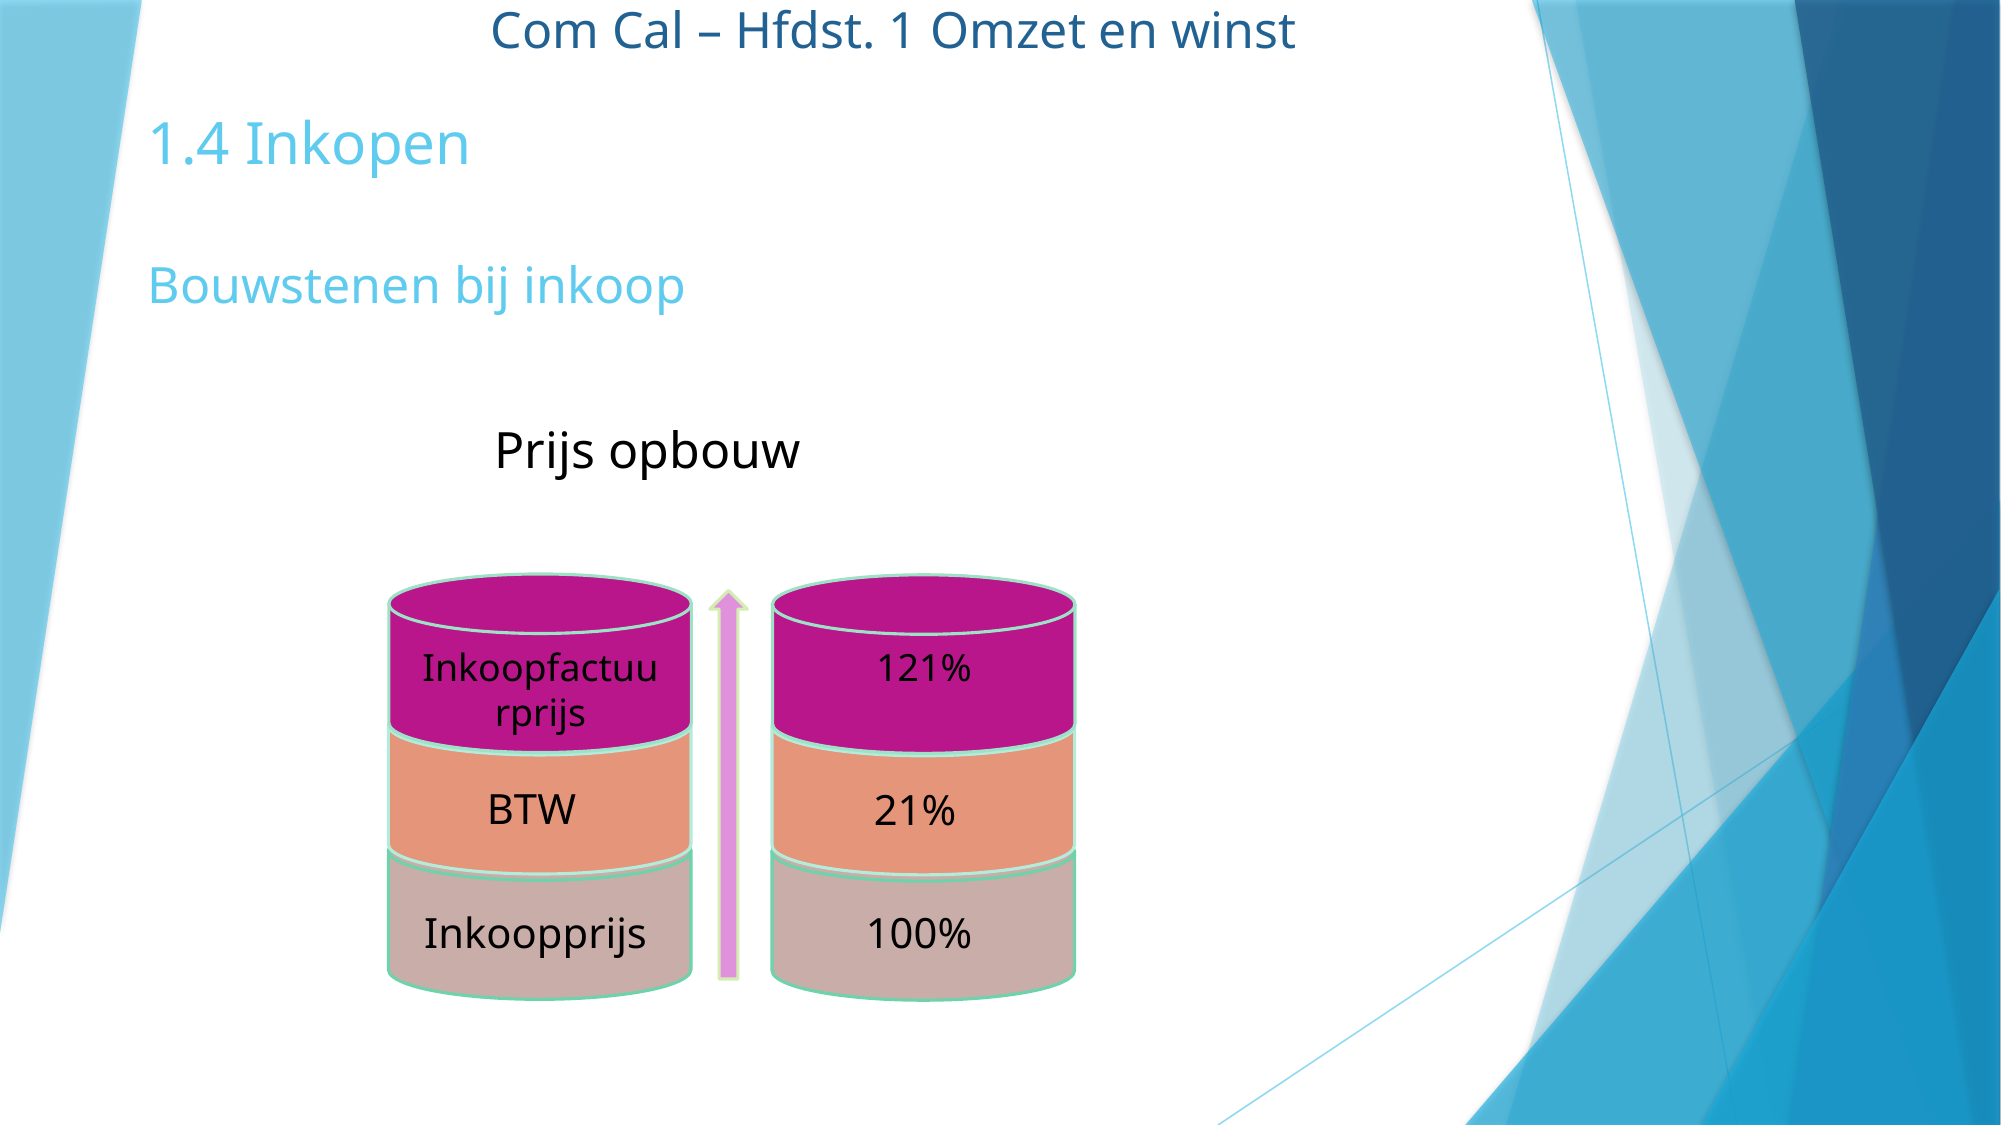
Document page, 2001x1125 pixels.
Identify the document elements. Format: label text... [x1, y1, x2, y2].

text_box 100% [768, 899, 1071, 965]
text_box [708, 589, 749, 981]
text_box 121% [789, 637, 1060, 697]
text_box BTW [415, 775, 648, 841]
text_box 21% [798, 776, 1032, 841]
text_box [414, 741, 666, 755]
text_box [386, 848, 693, 1001]
text_box Inkoopprijs [384, 899, 687, 964]
text_box [386, 724, 693, 876]
text_box [387, 572, 693, 738]
text_box Prijs opbouw [335, 411, 960, 487]
text_box [770, 725, 1077, 877]
text_box Inkoopfactuurprijs [405, 636, 676, 741]
text_box Com Cal – Hfdst. 1 Omzet en winst [9, 0, 1778, 66]
text_box Bouwstenen bij inkoop [133, 245, 757, 321]
text_box [770, 573, 1077, 755]
text_box [770, 849, 1077, 1002]
text_box 1.4 Inkopen [133, 99, 952, 184]
